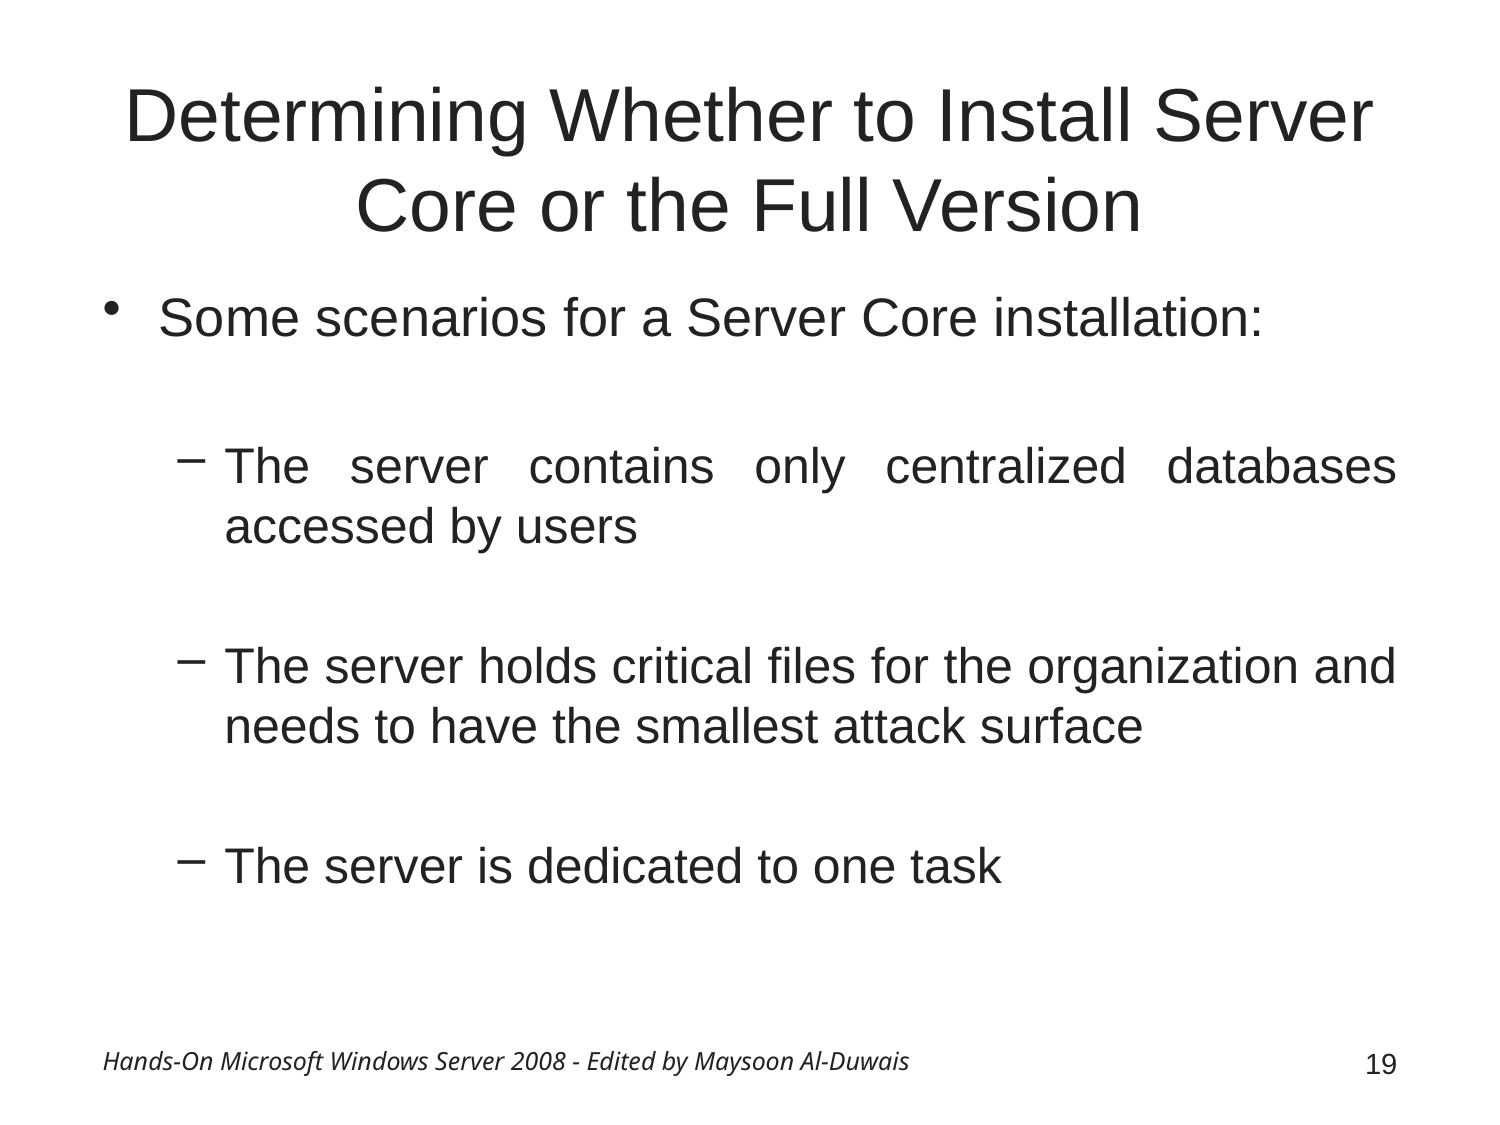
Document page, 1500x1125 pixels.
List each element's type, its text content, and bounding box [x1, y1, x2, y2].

slide_number 19 [1074, 1037, 1413, 1101]
list Some scenarios for a Server Core installation: The server contains only centralized databases accessed by users The server holds critical files for the organization and needs to have the smallest attack surface The server is dedicated to one task [87, 274, 1413, 1026]
title Determining Whether to Install Server Core or the Full Version [87, 62, 1413, 251]
footer Hands-On Microsoft Windows Server 2008 - Edited by Maysoon Al-Duwais [87, 1037, 1074, 1101]
